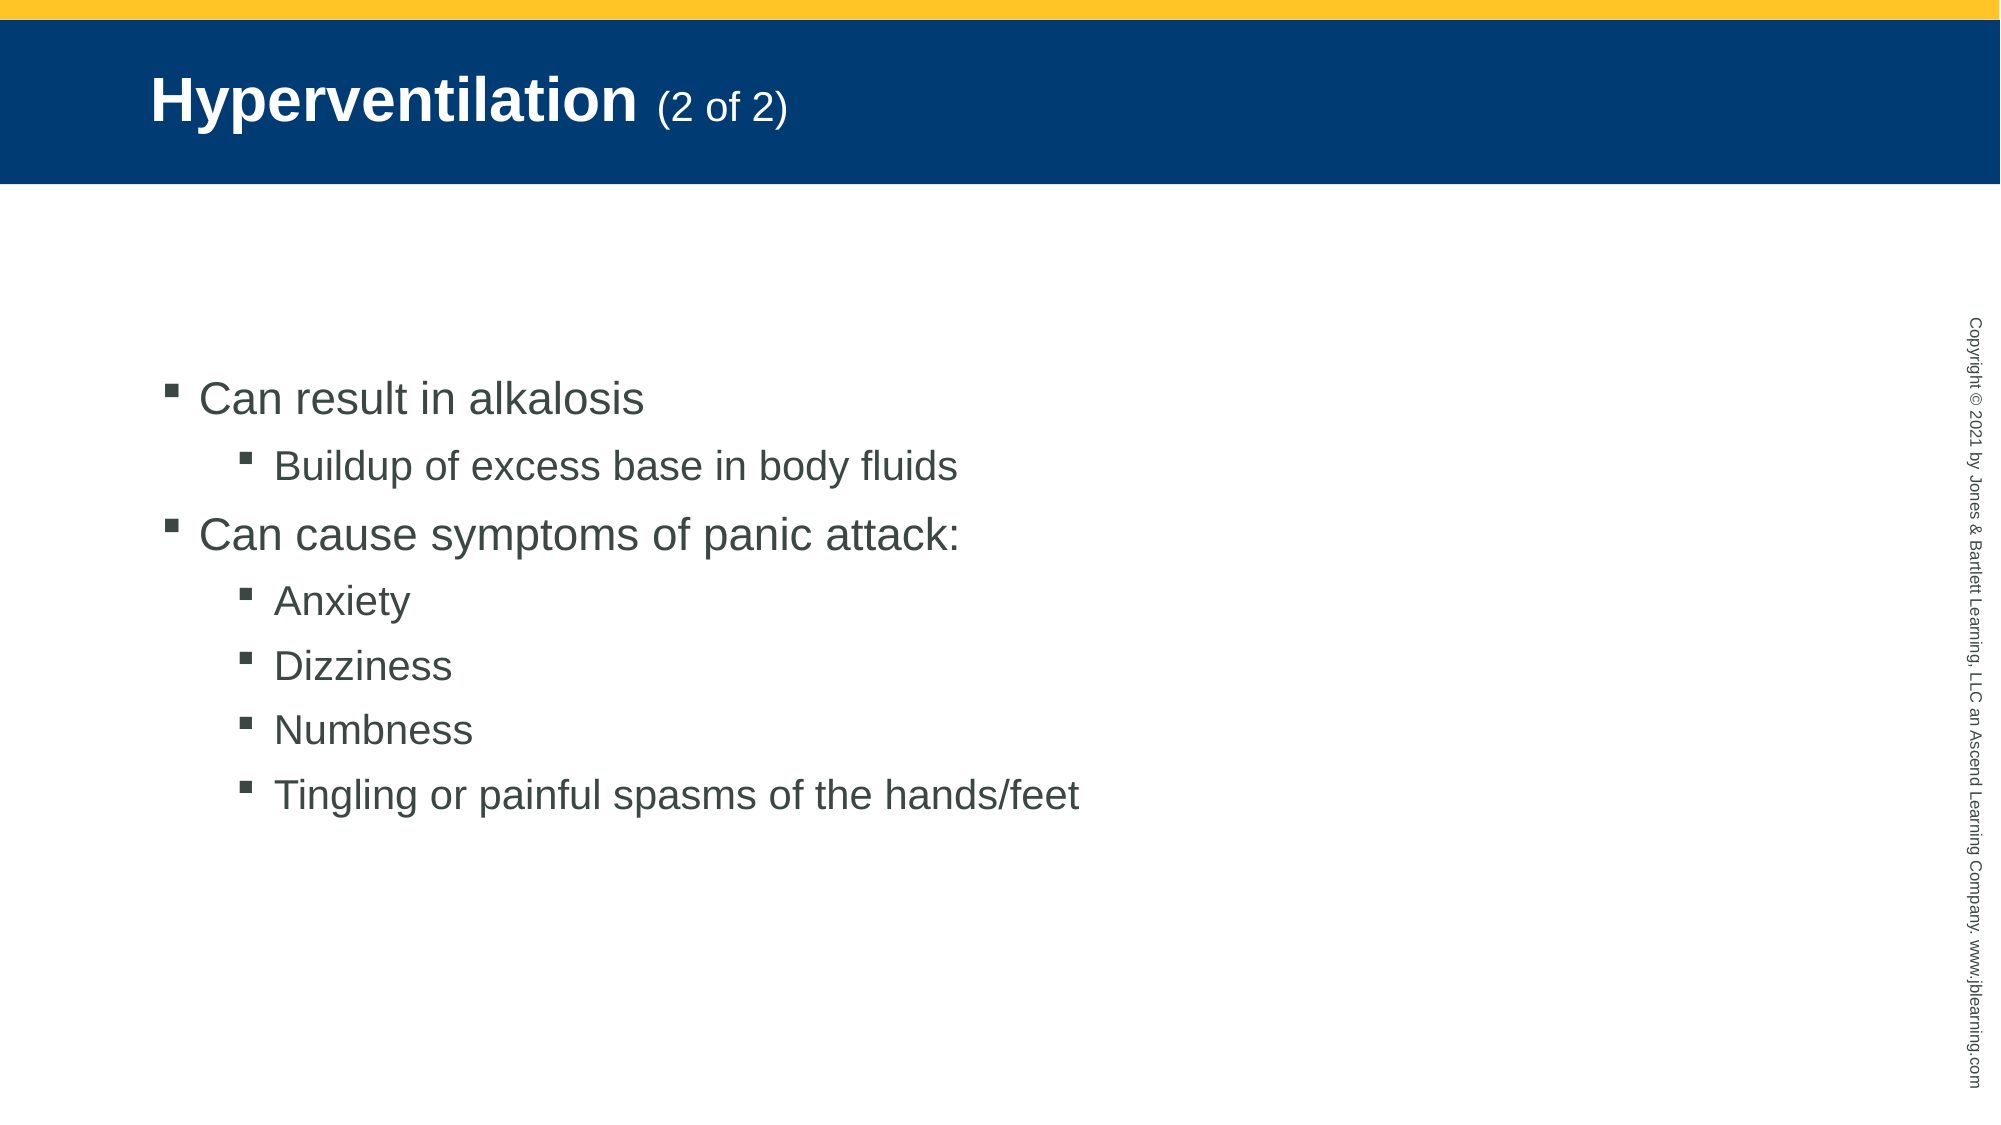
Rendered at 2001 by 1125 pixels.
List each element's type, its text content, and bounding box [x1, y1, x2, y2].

title Hyperventilation (2 of 2) [0, 19, 2000, 185]
list Can result in alkalosis Buildup of excess base in body fluids Can cause symptoms of panic attack: Anxiety Dizziness Numbness Tingling or painful spasms of the hands/feet [146, 361, 1859, 1016]
